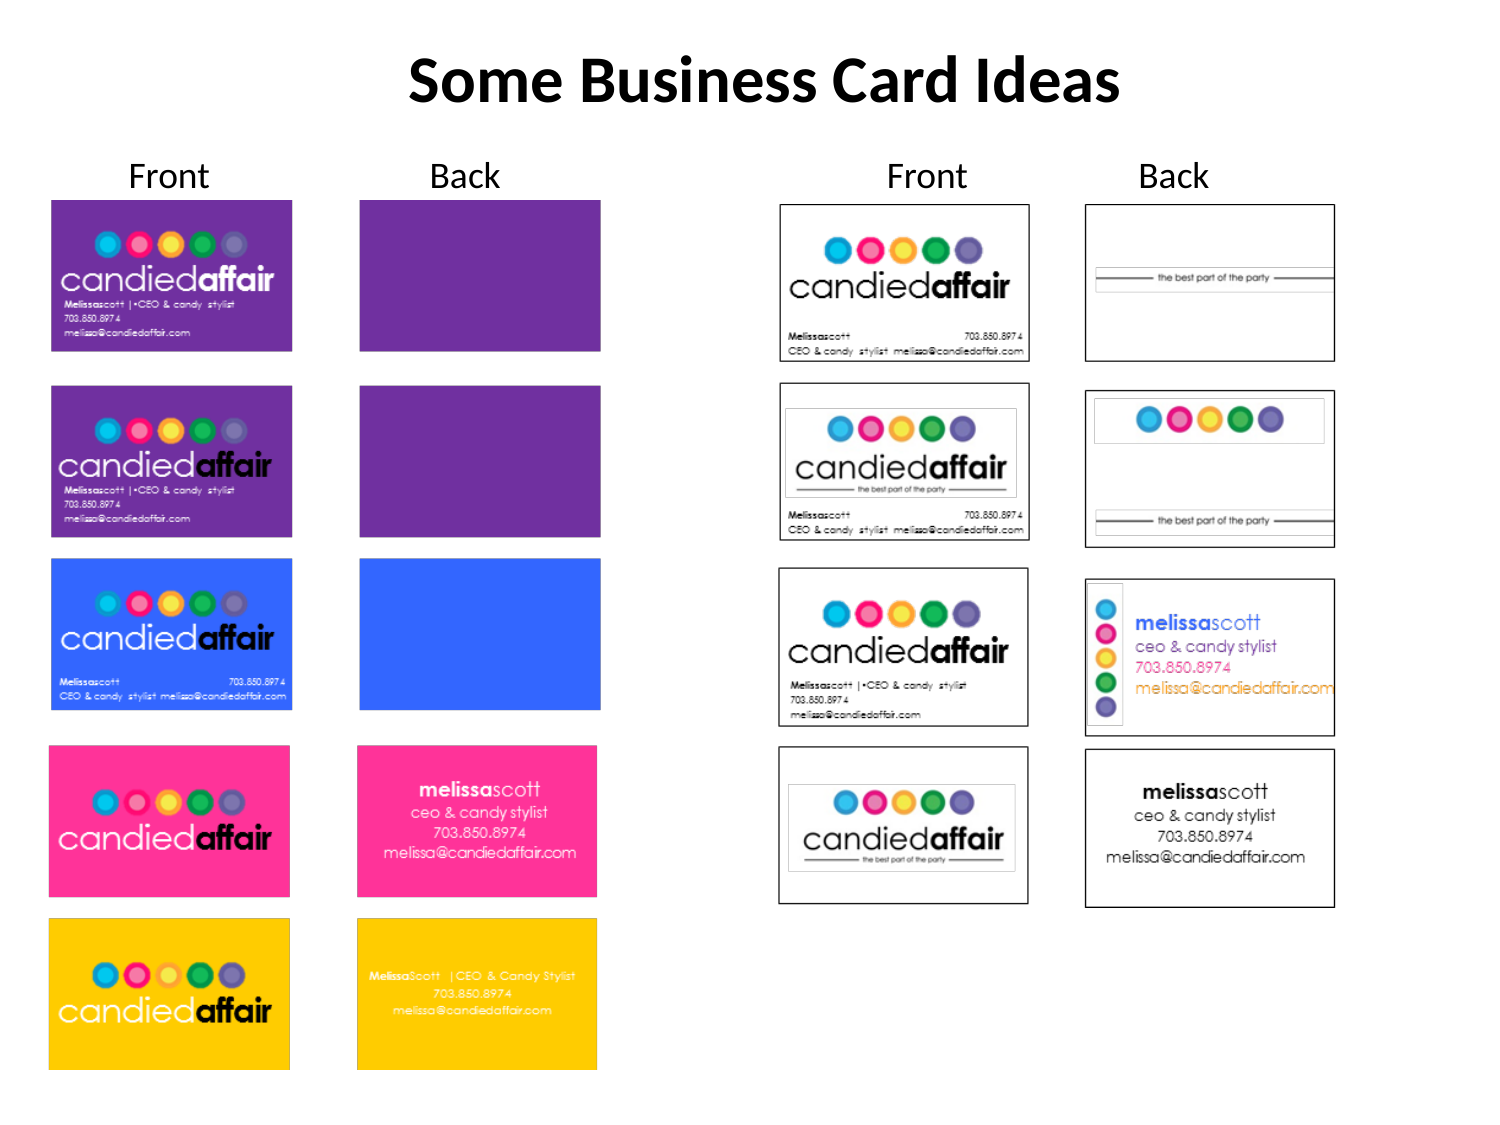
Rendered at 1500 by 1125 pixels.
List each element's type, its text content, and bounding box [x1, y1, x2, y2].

picture [36, 199, 603, 1071]
picture [765, 204, 1372, 908]
text_box Some Business Card Ideas [394, 28, 1138, 124]
text_box Front [113, 144, 225, 198]
text_box Back [1123, 144, 1225, 203]
text_box Front [872, 144, 984, 203]
text_box Back [414, 144, 516, 198]
